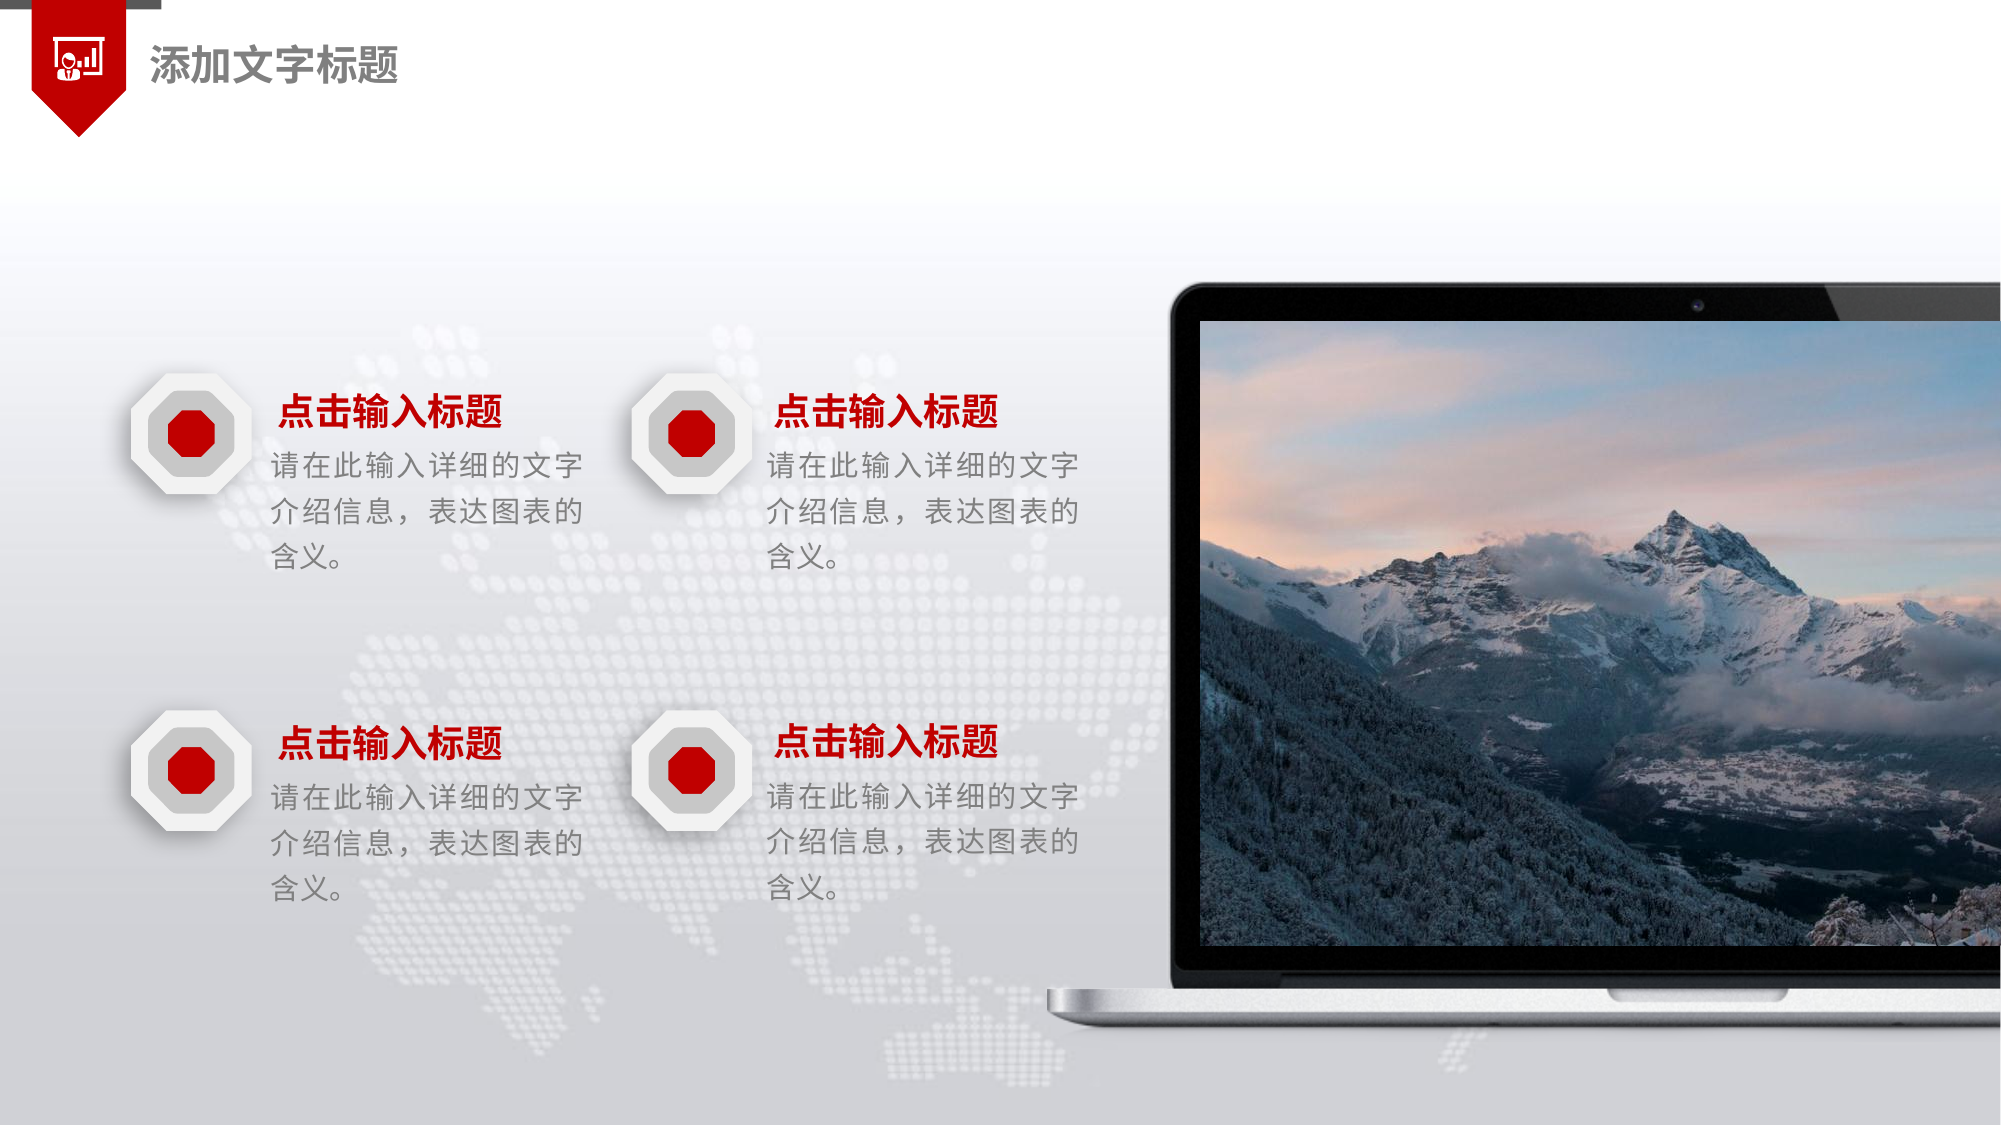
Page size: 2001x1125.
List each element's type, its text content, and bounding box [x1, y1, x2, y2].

text_box 添加文字标题 [137, 33, 457, 95]
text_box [751, 710, 1096, 911]
text_box [0, 0, 29, 12]
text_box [751, 379, 1096, 580]
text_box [31, 0, 127, 138]
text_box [1047, 280, 2001, 1066]
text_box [130, 373, 252, 495]
picture [0, 0, 2001, 1125]
text_box [129, 0, 164, 12]
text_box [130, 709, 252, 832]
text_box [255, 712, 599, 912]
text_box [631, 373, 753, 495]
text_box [631, 709, 753, 832]
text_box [255, 379, 599, 580]
